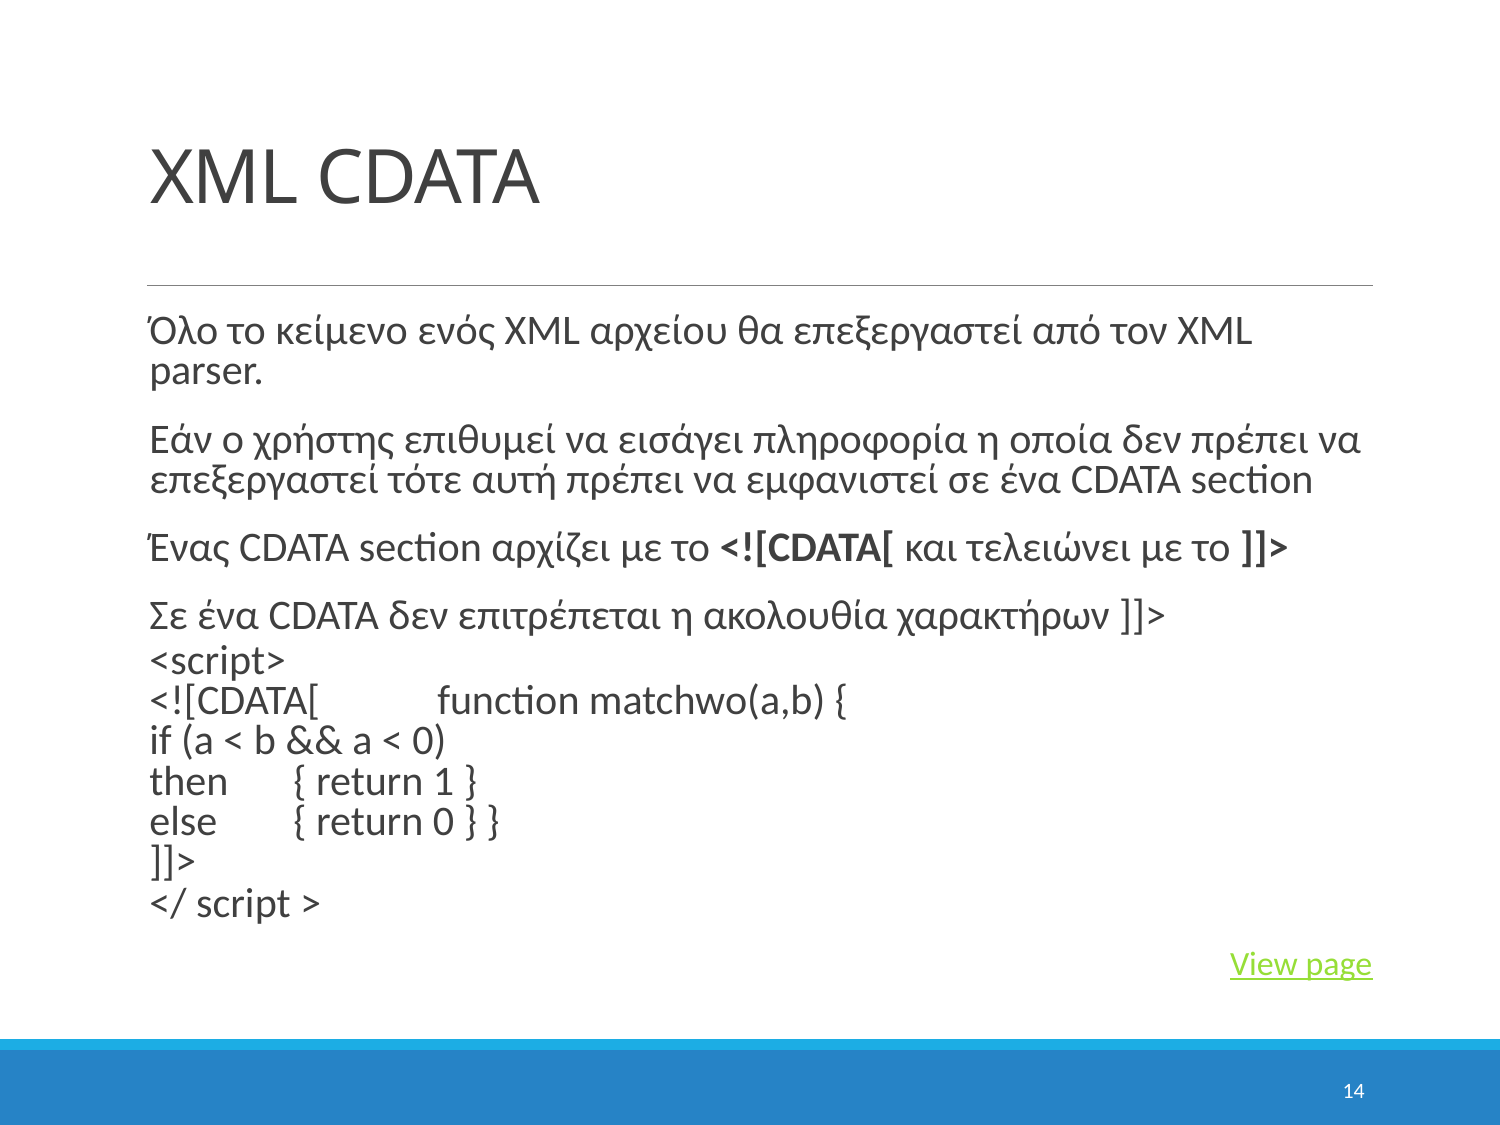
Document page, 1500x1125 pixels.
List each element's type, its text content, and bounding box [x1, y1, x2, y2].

slide_number 14 [1218, 1059, 1380, 1120]
list Όλο το κείμενο ενός XML αρχείου θα επεξεργαστεί από τον XML parser. Εάν ο χρήστης επιθυμεί να εισάγει πληροφορία η οποία δεν πρέπει να επεξεργαστεί τότε αυτή πρέπει να εμφανιστεί σε ένα CDATA section Ένας CDATA section αρχίζει με το <![CDATA[ και τελειώνει με το ]]> Σε ένα CDATA δεν επιτρέπεται η ακολουθία χαρακτήρων ]]> <script> <![CDATA[ function matchwo(a,b) { if (a < b && a < 0) then { return 1 } else { return 0 } } ]]> </ script > View page [135, 304, 1373, 1029]
title XML CDATA [135, 43, 1373, 227]
